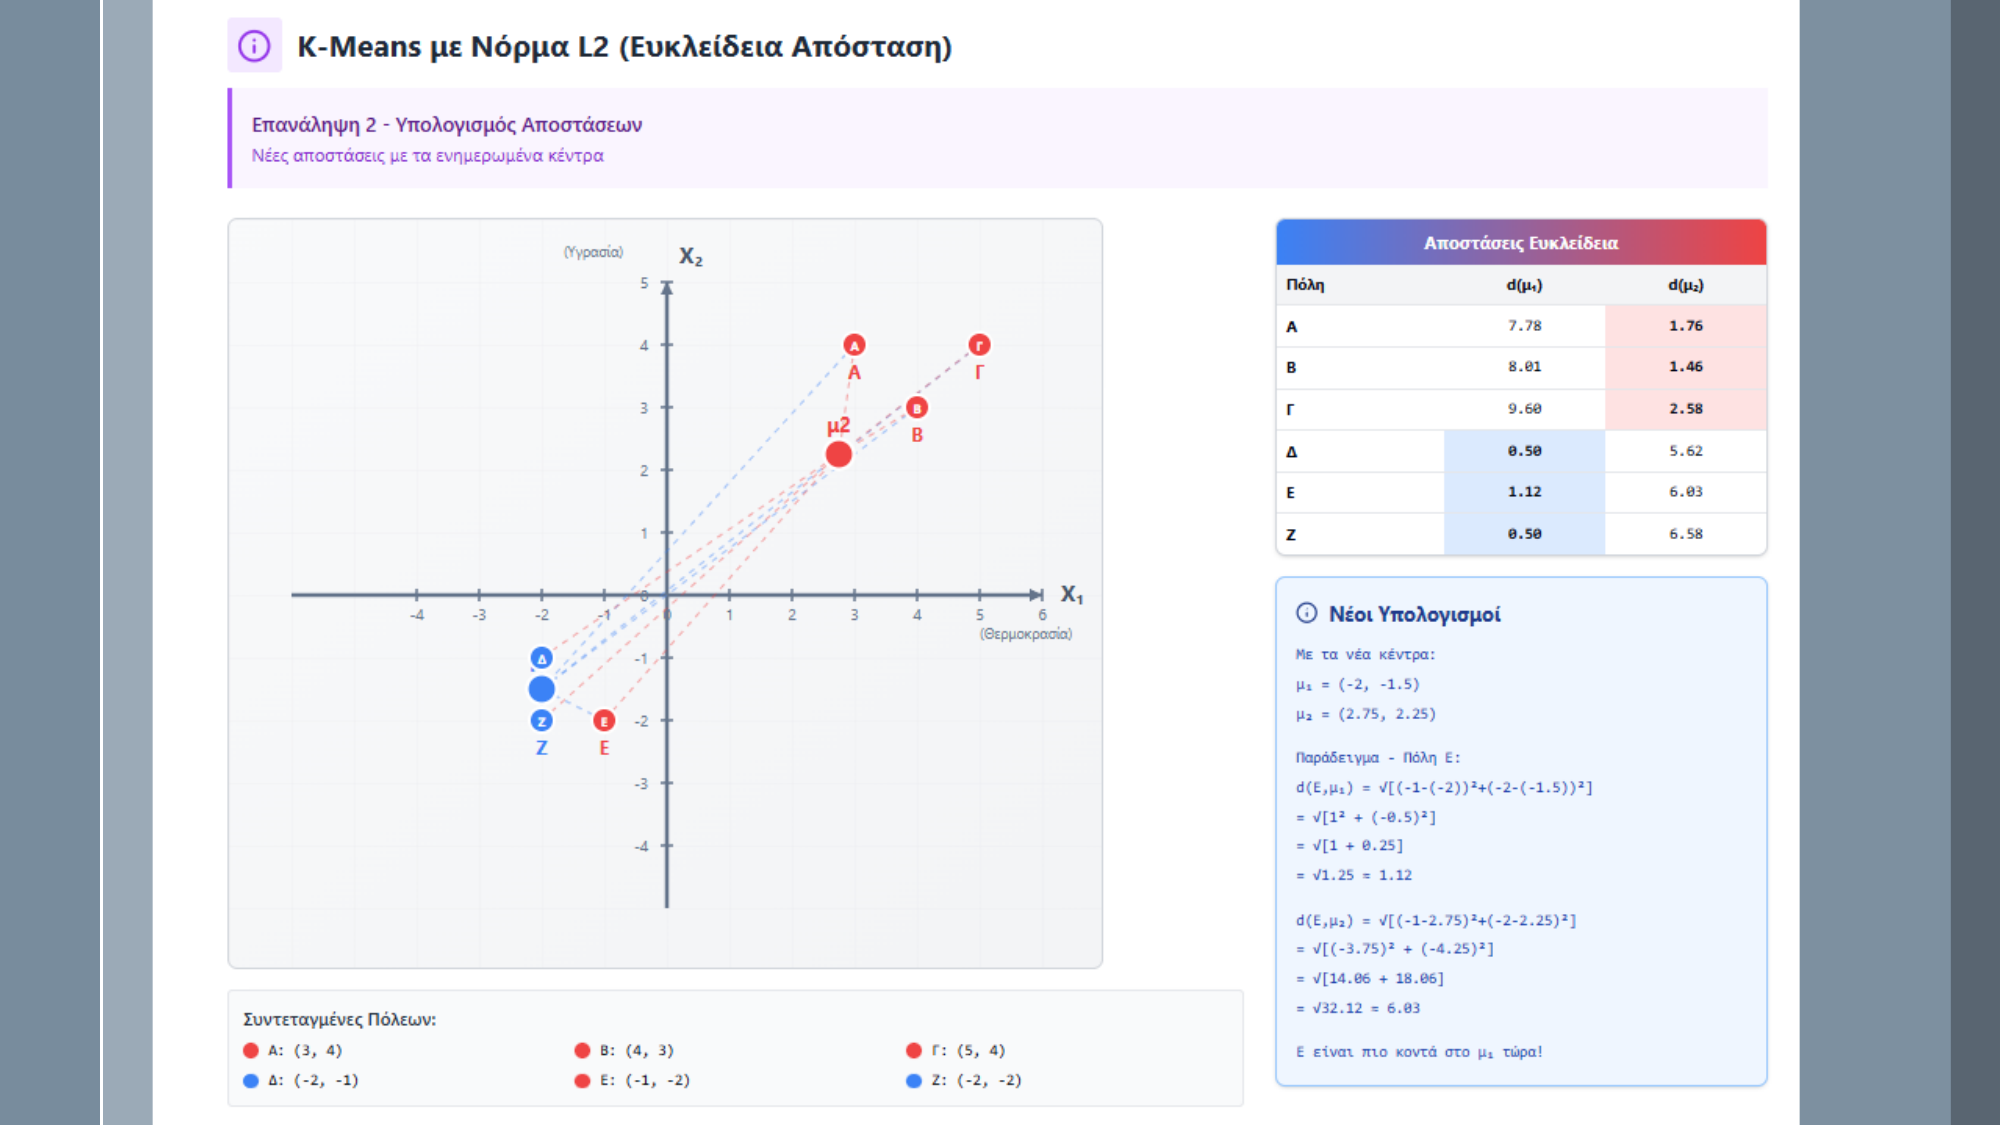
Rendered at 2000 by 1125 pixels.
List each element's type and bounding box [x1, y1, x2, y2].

picture [223, 10, 1776, 1115]
